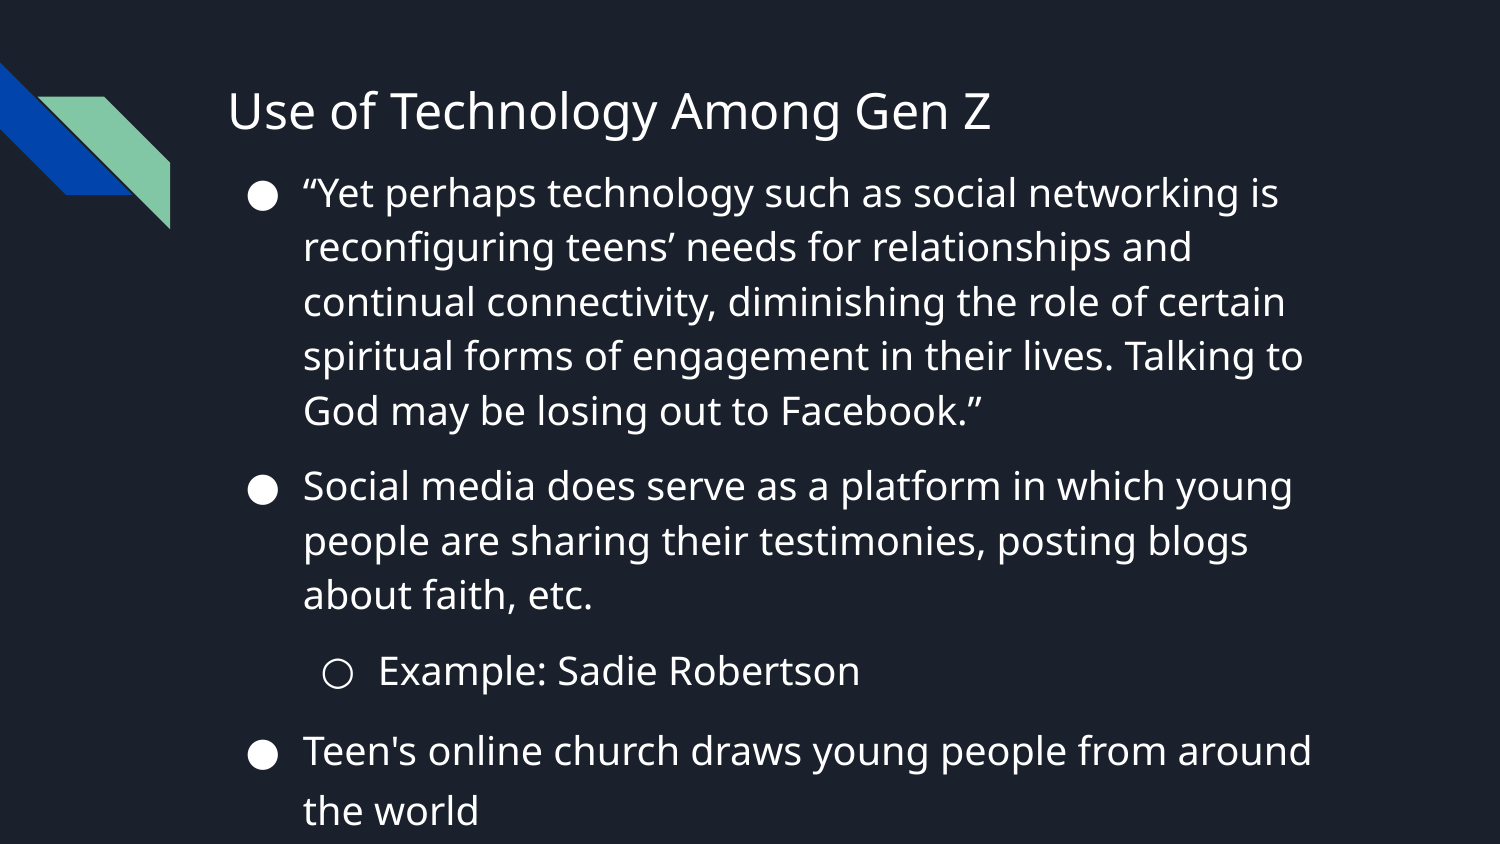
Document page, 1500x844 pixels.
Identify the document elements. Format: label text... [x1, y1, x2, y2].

list “Yet perhaps technology such as social networking is reconfiguring teens’ needs for relationships and continual connectivity, diminishing the role of certain spiritual forms of engagement in their lives. Talking to God may be losing out to Facebook.” Social media does serve as a platform in which young people are sharing their testimonies, posting blogs about faith, etc. Example: Sadie Robertson Teen's online church draws young people from around the world [212, 145, 1368, 624]
title Use of Technology Among Gen Z [212, 64, 1368, 145]
